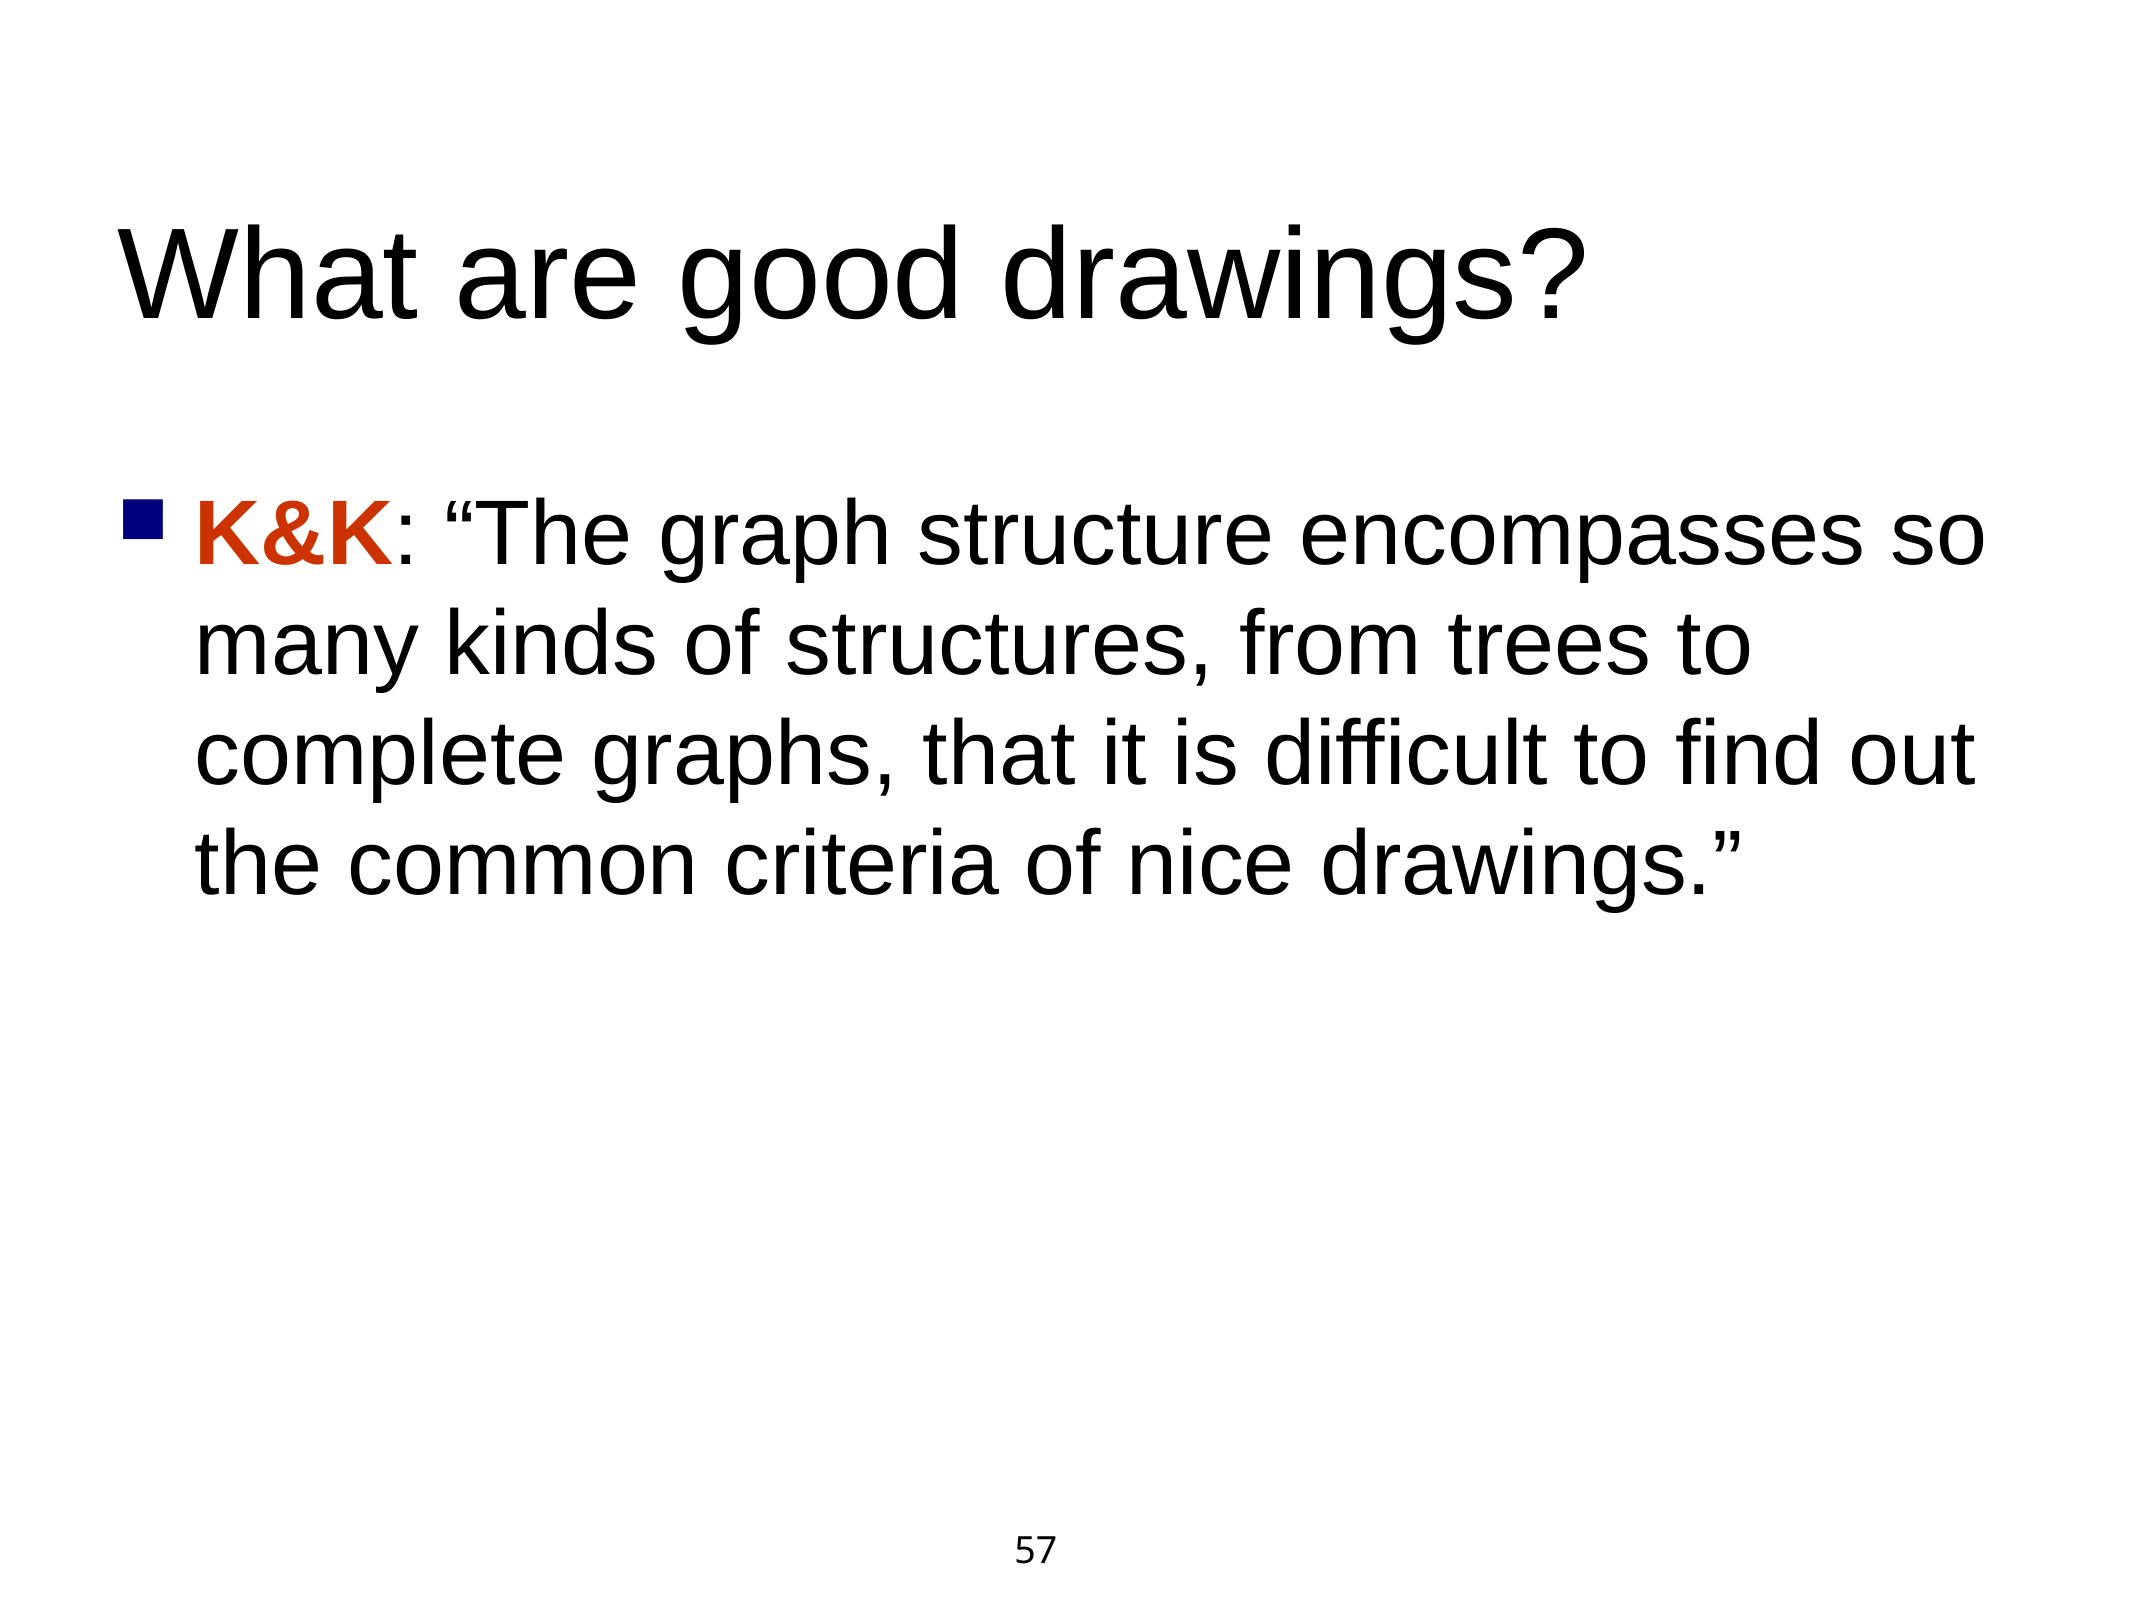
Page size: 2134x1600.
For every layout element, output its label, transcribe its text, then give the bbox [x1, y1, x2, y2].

slide_number 57 [1004, 1517, 1067, 1581]
title What are good drawings? [106, 106, 2028, 428]
list K&K: “The graph structure encompasses so many kinds of structures, from trees to complete graphs, that it is difficult to find out the common criteria of nice drawings.” [106, 461, 2028, 1370]
